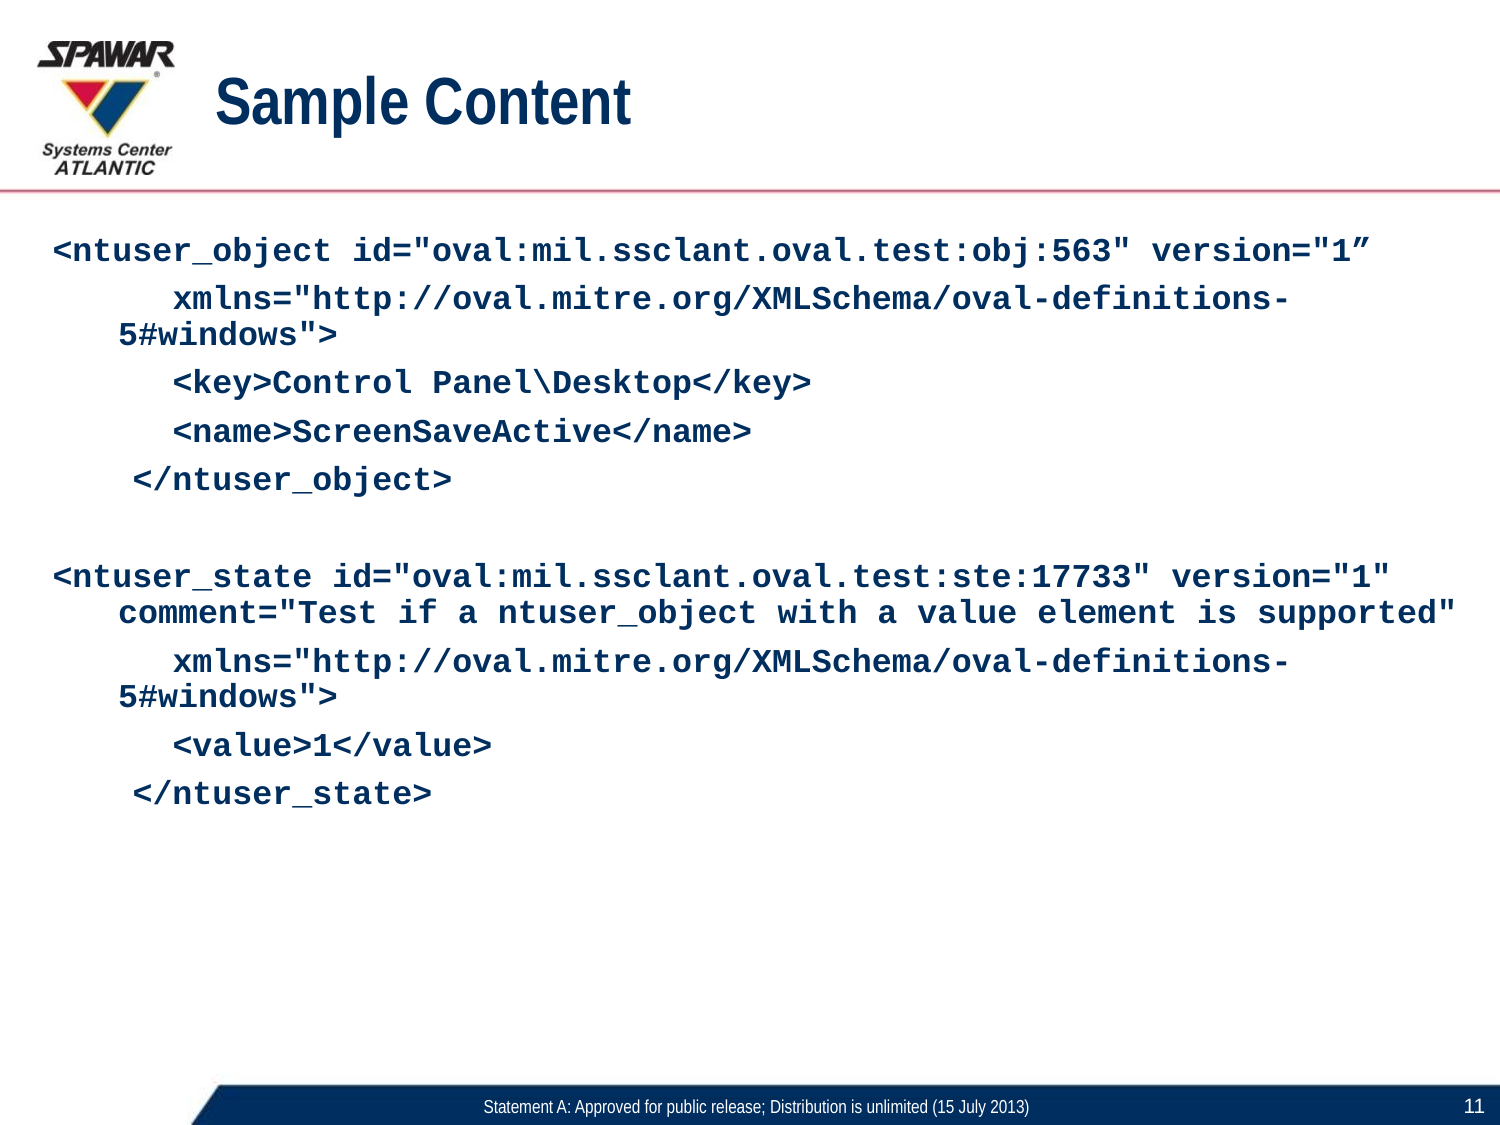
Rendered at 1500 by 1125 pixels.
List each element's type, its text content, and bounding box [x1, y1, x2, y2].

picture [0, 187, 1500, 200]
picture [37, 41, 175, 175]
list <ntuser_object id="oval:mil.ssclant.oval.test:obj:563" version="1” xmlns="http://oval.mitre.org/XMLSchema/oval-definitions-5#windows"> <key>Control Panel\Desktop</key> <name>ScreenSaveActive</name> </ntuser_object> <ntuser_state id="oval:mil.ssclant.oval.test:ste:17733" version="1" comment="Test if a ntuser_object with a value element is supported" xmlns="http://oval.mitre.org/XMLSchema/oval-definitions-5#windows"> <value>1</value> </ntuser_state> [37, 224, 1500, 1001]
title Sample Content [199, 32, 1426, 176]
picture [187, 1074, 1500, 1125]
